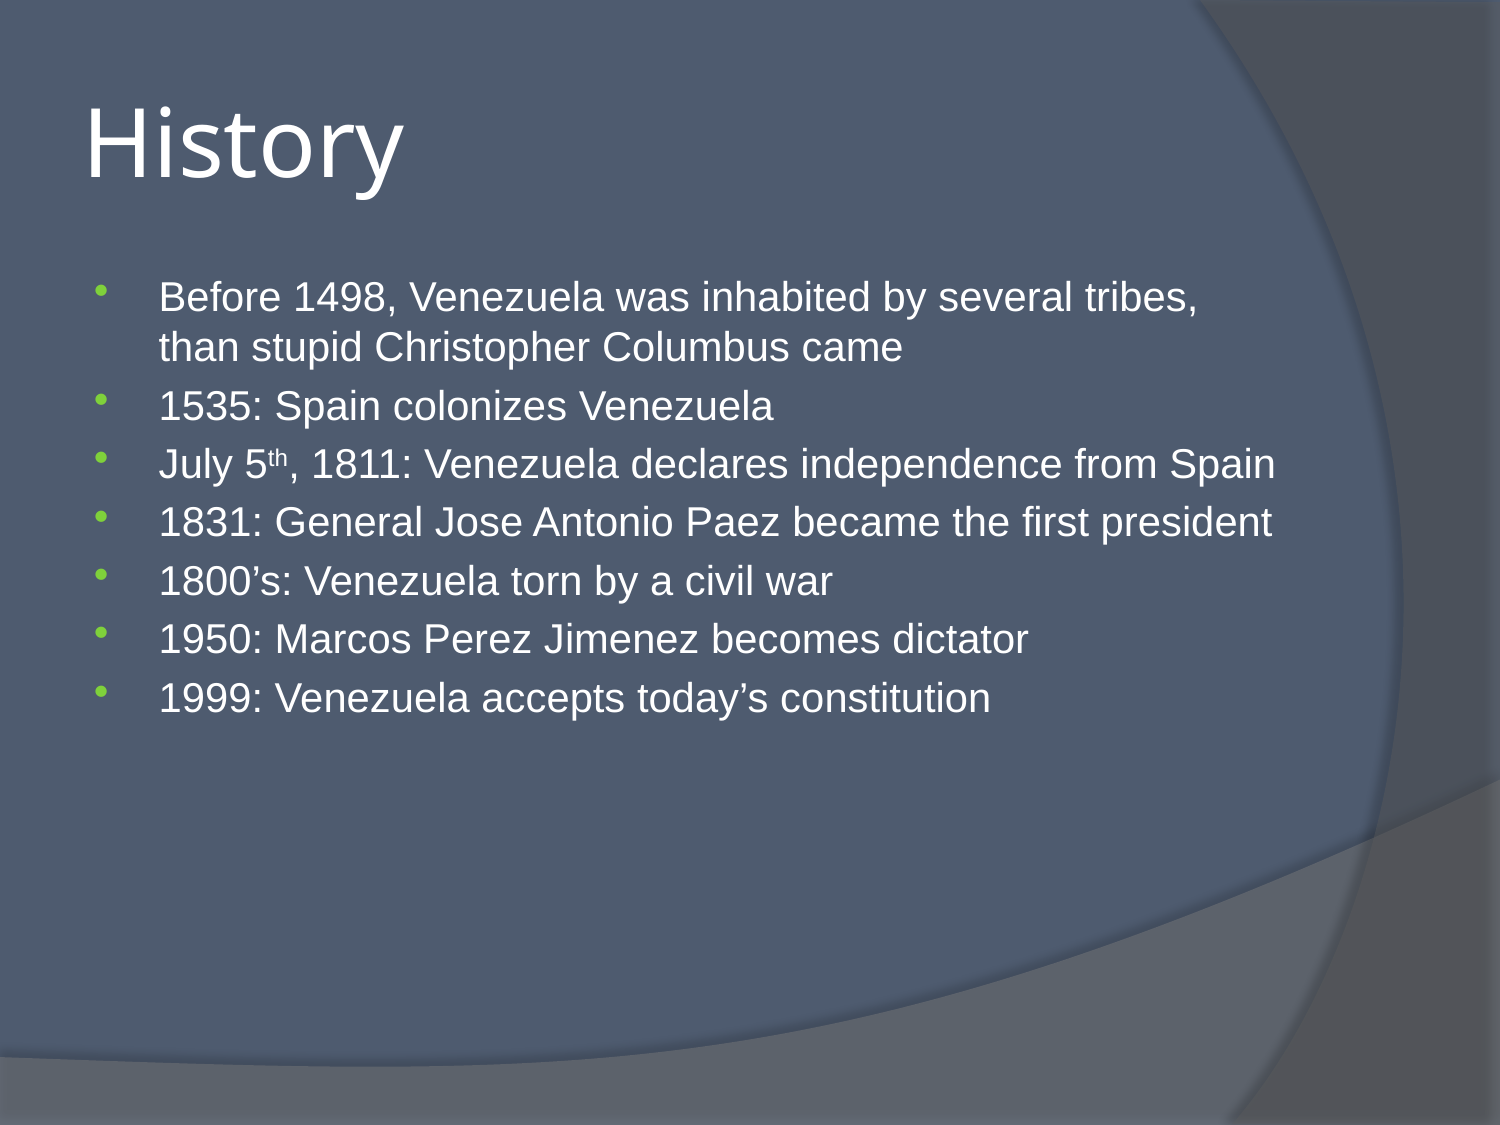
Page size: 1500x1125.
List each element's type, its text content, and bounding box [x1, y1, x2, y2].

title History [75, 45, 1300, 233]
list Before 1498, Venezuela was inhabited by several tribes, than stupid Christopher Columbus came 1535: Spain colonizes Venezuela July 5th, 1811: Venezuela declares independence from Spain 1831: General Jose Antonio Paez became the first president 1800’s: Venezuela torn by a civil war 1950: Marcos Perez Jimenez becomes dictator 1999: Venezuela accepts today’s constitution [75, 262, 1300, 1005]
